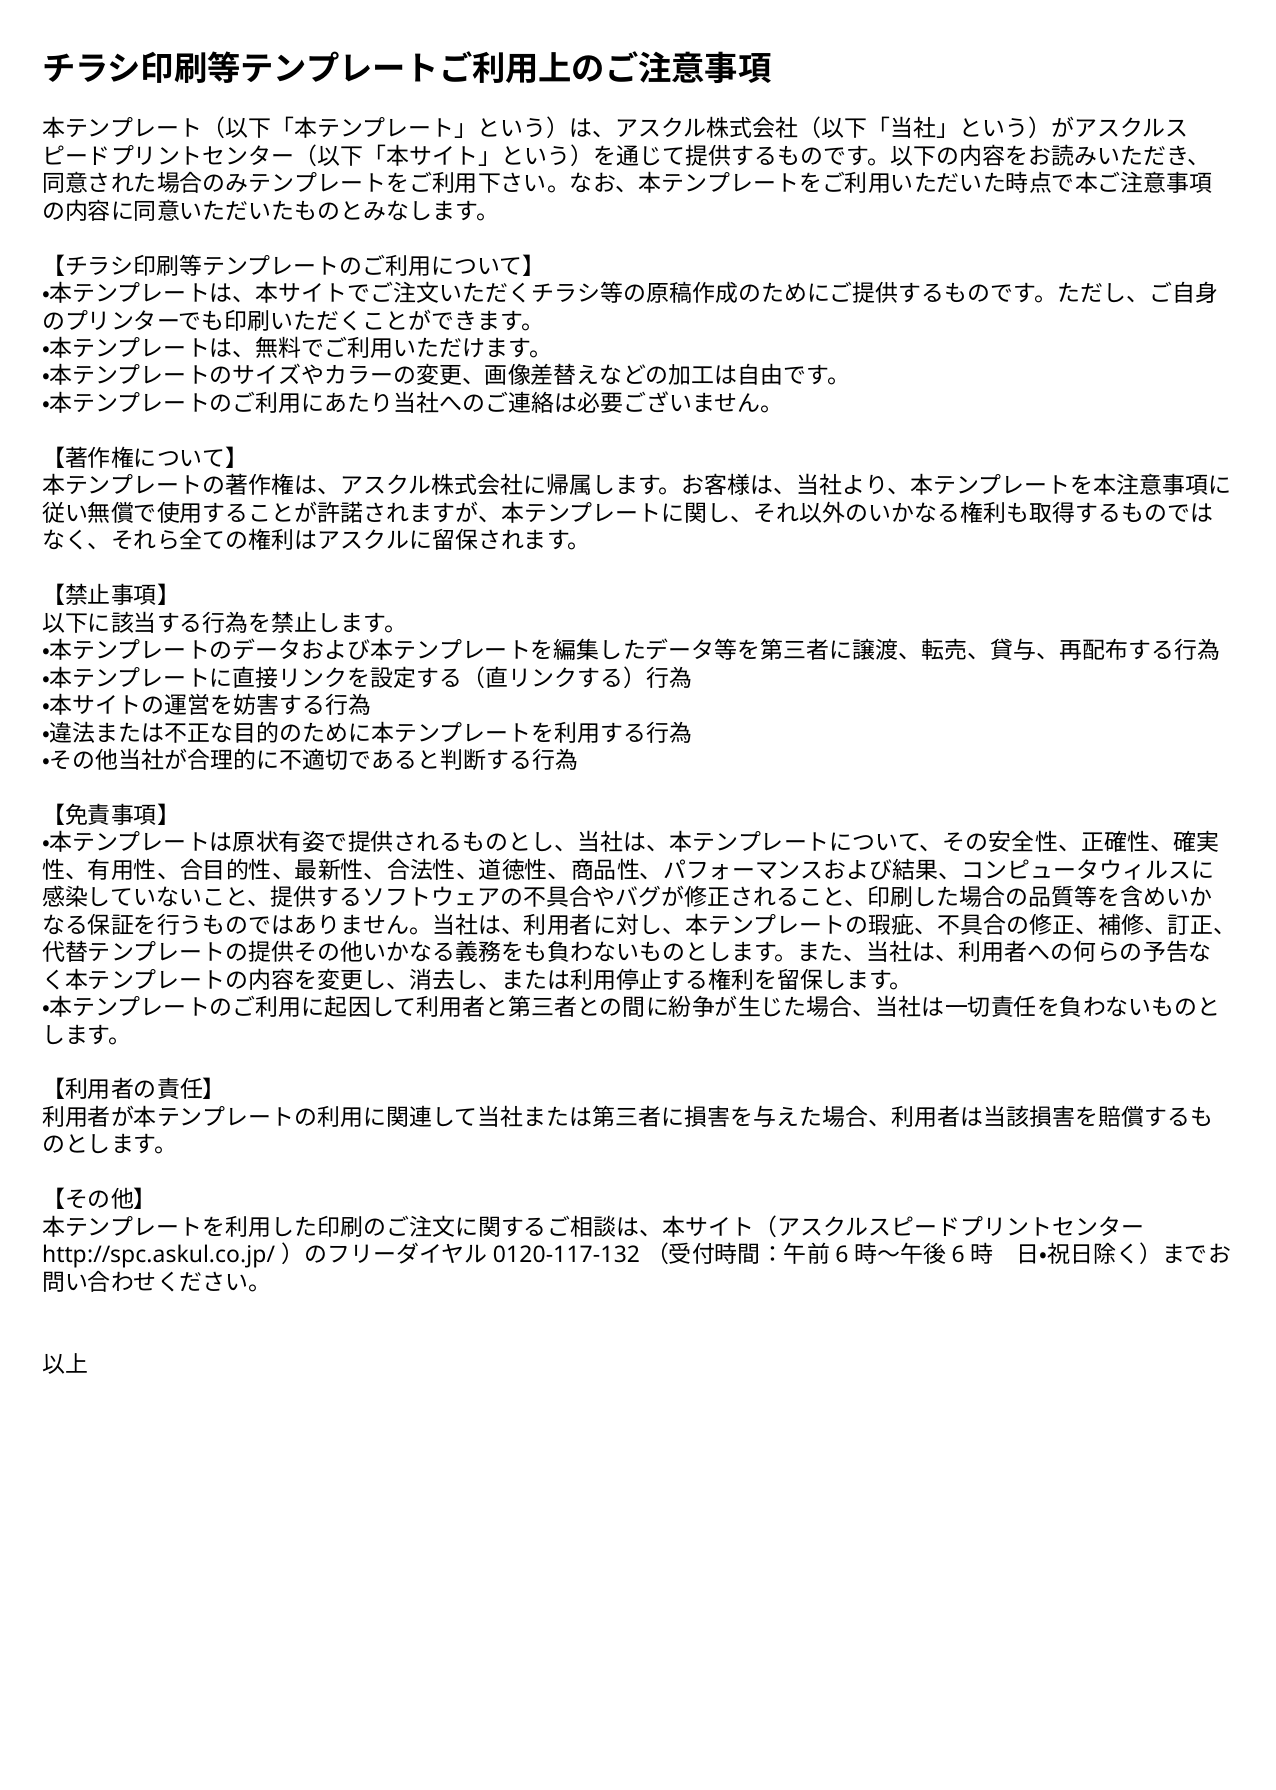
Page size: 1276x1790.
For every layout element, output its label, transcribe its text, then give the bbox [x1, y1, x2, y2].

text_box チラシ印刷等テンプレートご利用上のご注意事項 本テンプレート（以下「本テンプレート」という）は、アスクル株式会社（以下「当社」という）がアスクルスピードプリントセンター（以下「本サイト」という）を通じて提供するものです。以下の内容をお読みいただき、同意された場合のみテンプレートをご利用下さい。なお、本テンプレートをご利用いただいた時点で本ご注意事項の内容に同意いただいたものとみなします。 【チラシ印刷等テンプレートのご利用について】 ・本テンプレートは、本サイトでご注文いただくチラシ等の原稿作成のためにご提供するものです。ただし、ご自身のプリンターでも印刷いただくことができます。 ・本テンプレートは、無料でご利用いただけます。 ・本テンプレートのサイズやカラーの変更、画像差替えなどの加工は自由です。 ・本テンプレートのご利用にあたり当社へのご連絡は必要ございません。 【著作権について】 本テンプレートの著作権は、アスクル株式会社に帰属します。お客様は、当社より、本テンプレートを本注意事項に従い無償で使用することが許諾されますが、本テンプレートに関し、それ以外のいかなる権利も取得するものではなく、それら全ての権利はアスクルに留保されます。 【禁止事項】 以下に該当する行為を禁止します。 ・本テンプレートのデータおよび本テンプレートを編集したデータ等を第三者に譲渡、転売、貸与、再配布する行為 ・本テンプレートに直接リンクを設定する（直リンクする）行為 ・本サイトの運営を妨害する行為 ・違法または不正な目的のために本テンプレートを利用する行為 ・その他当社が合理的に不適切であると判断する行為 【免責事項】 ・本テンプレートは原状有姿で提供されるものとし、当社は、本テンプレートについて、その安全性、正確性、確実性、有用性、合目的性、最新性、合法性、道徳性、商品性、パフォーマンスおよび結果、コンピュータウィルスに感染していないこと、提供するソフトウェアの不具合やバグが修正されること、印刷した場合の品質等を含めいかなる保証を行うものではありません。当社は、利用者に対し、本テンプレートの瑕疵、不具合の修正、補修、訂正、代替テンプレートの提供その他いかなる義務をも負わないものとします。また、当社は、利用者への何らの予告なく本テンプレートの内容を変更し、消去し、または利用停止する権利を留保します。 ・本テンプレートのご利用に起因して利用者と第三者との間に紛争が生じた場合、当社は一切責任を負わないものとします。 【利用者の責任】 利用者が本テンプレートの利用に関連して当社または第三者に損害を与えた場合、利用者は当該損害を賠償するものとします。 【その他】 本テンプレートを利用した印刷のご注文に関するご相談は、本サイト（アスクルスピードプリントセンター http://spc.askul.co.jp/）のフリーダイヤル0120-117-132（受付時間：午前6時～午後6時 日・祝日除く）までお問い合わせください。 以上 [26, 38, 1250, 1485]
